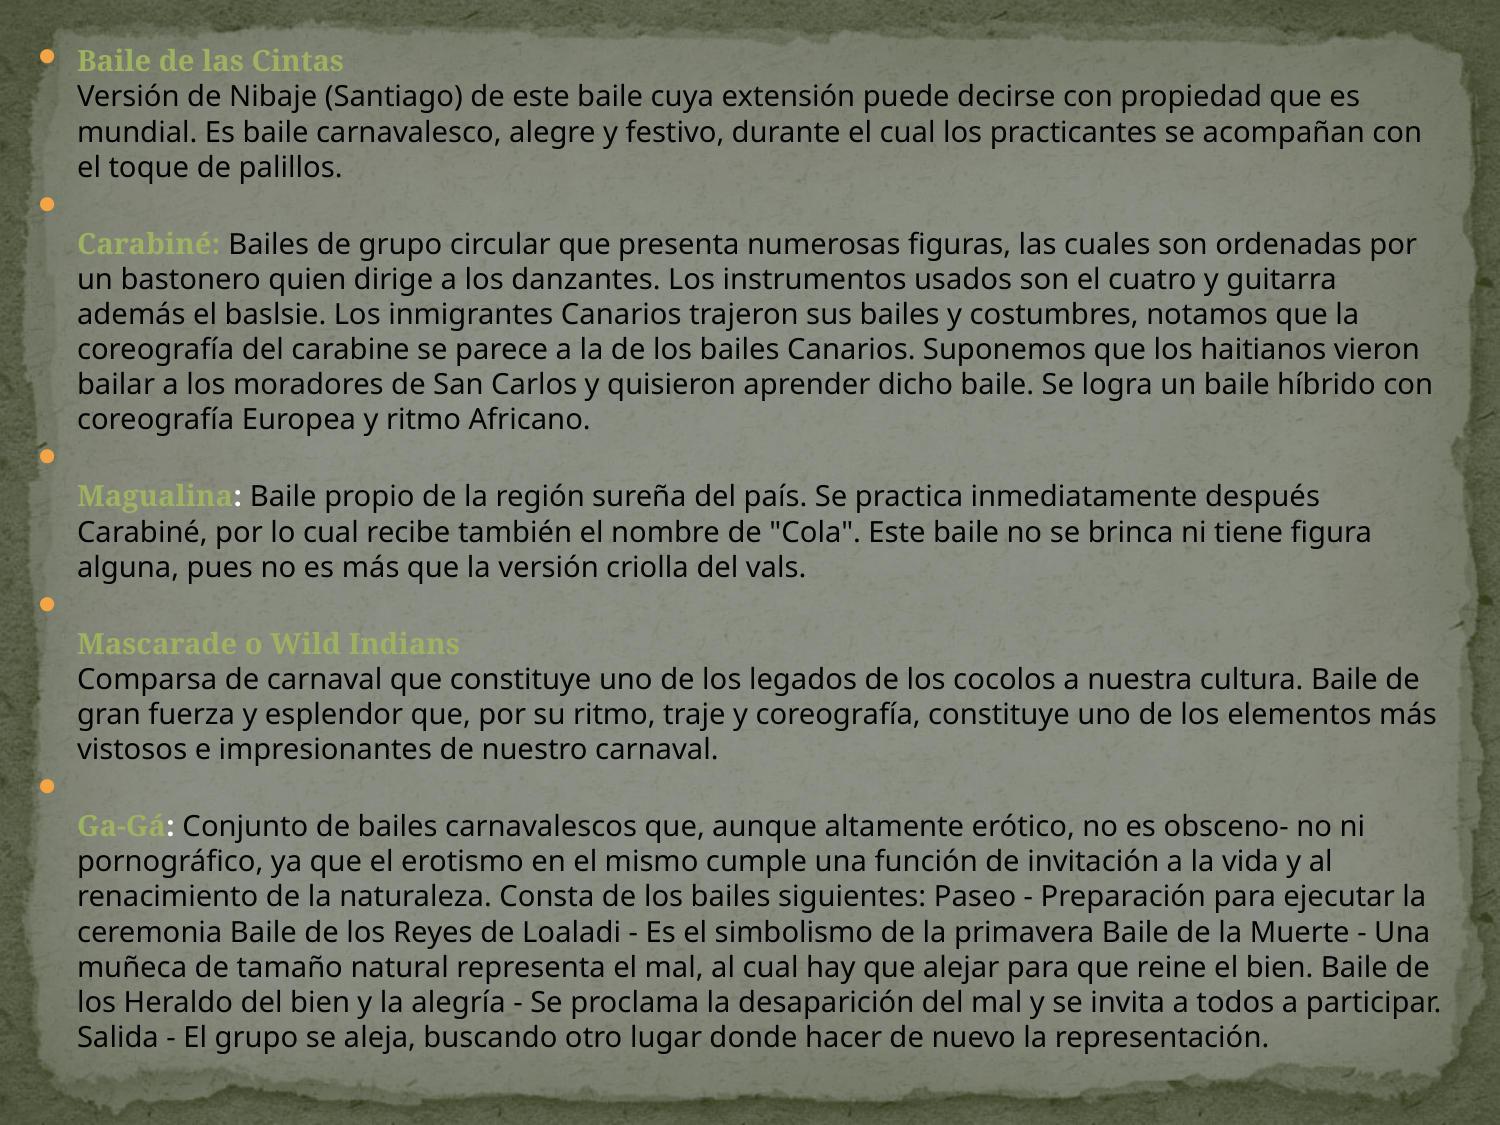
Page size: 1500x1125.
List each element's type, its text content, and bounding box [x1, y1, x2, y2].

list Baile de las Cintas Versión de Nibaje (Santiago) de este baile cuya extensión puede decirse con propiedad que es mundial. Es baile carnavalesco, alegre y festivo, durante el cual los practicantes se acompañan con el toque de palillos. Carabiné: Bailes de grupo circular que presenta numerosas figuras, las cuales son ordenadas por un bastonero quien dirige a los danzantes. Los instrumentos usados son el cuatro y guitarra además el baslsie. Los inmigrantes Canarios trajeron sus bailes y costumbres, notamos que la coreografía del carabine se parece a la de los bailes Canarios. Suponemos que los haitianos vieron bailar a los moradores de San Carlos y quisieron aprender dicho baile. Se logra un baile híbrido con coreografía Europea y ritmo Africano. Magualina: Baile propio de la región sureña del país. Se practica inmediatamente después Carabiné, por lo cual recibe también el nombre de "Cola". Este baile no se brinca ni tiene figura alguna, pues no es más que la versión criolla del vals. Mascarade o Wild Indians Comparsa de carnaval que constituye uno de los legados de los cocolos a nuestra cultura. Baile de gran fuerza y esplendor que, por su ritmo, traje y coreografía, constituye uno de los elementos más vistosos e impresionantes de nuestro carnaval. Ga-Gá: Conjunto de bailes carnavalescos que, aunque altamente erótico, no es obsceno- no ni pornográfico, ya que el erotismo en el mismo cumple una función de invitación a la vida y al renacimiento de la naturaleza. Consta de los bailes siguientes: Paseo - Preparación para ejecutar la ceremonia Baile de los Reyes de Loaladi - Es el simbolismo de la primavera Baile de la Muerte - Una muñeca de tamaño natural representa el mal, al cual hay que alejar para que reine el bien. Baile de los Heraldo del bien y la alegría - Se proclama la desaparición del mal y se invita a todos a participar. Salida - El grupo se aleja, buscando otro lugar donde hacer de nuevo la representación. [23, 35, 1465, 1079]
